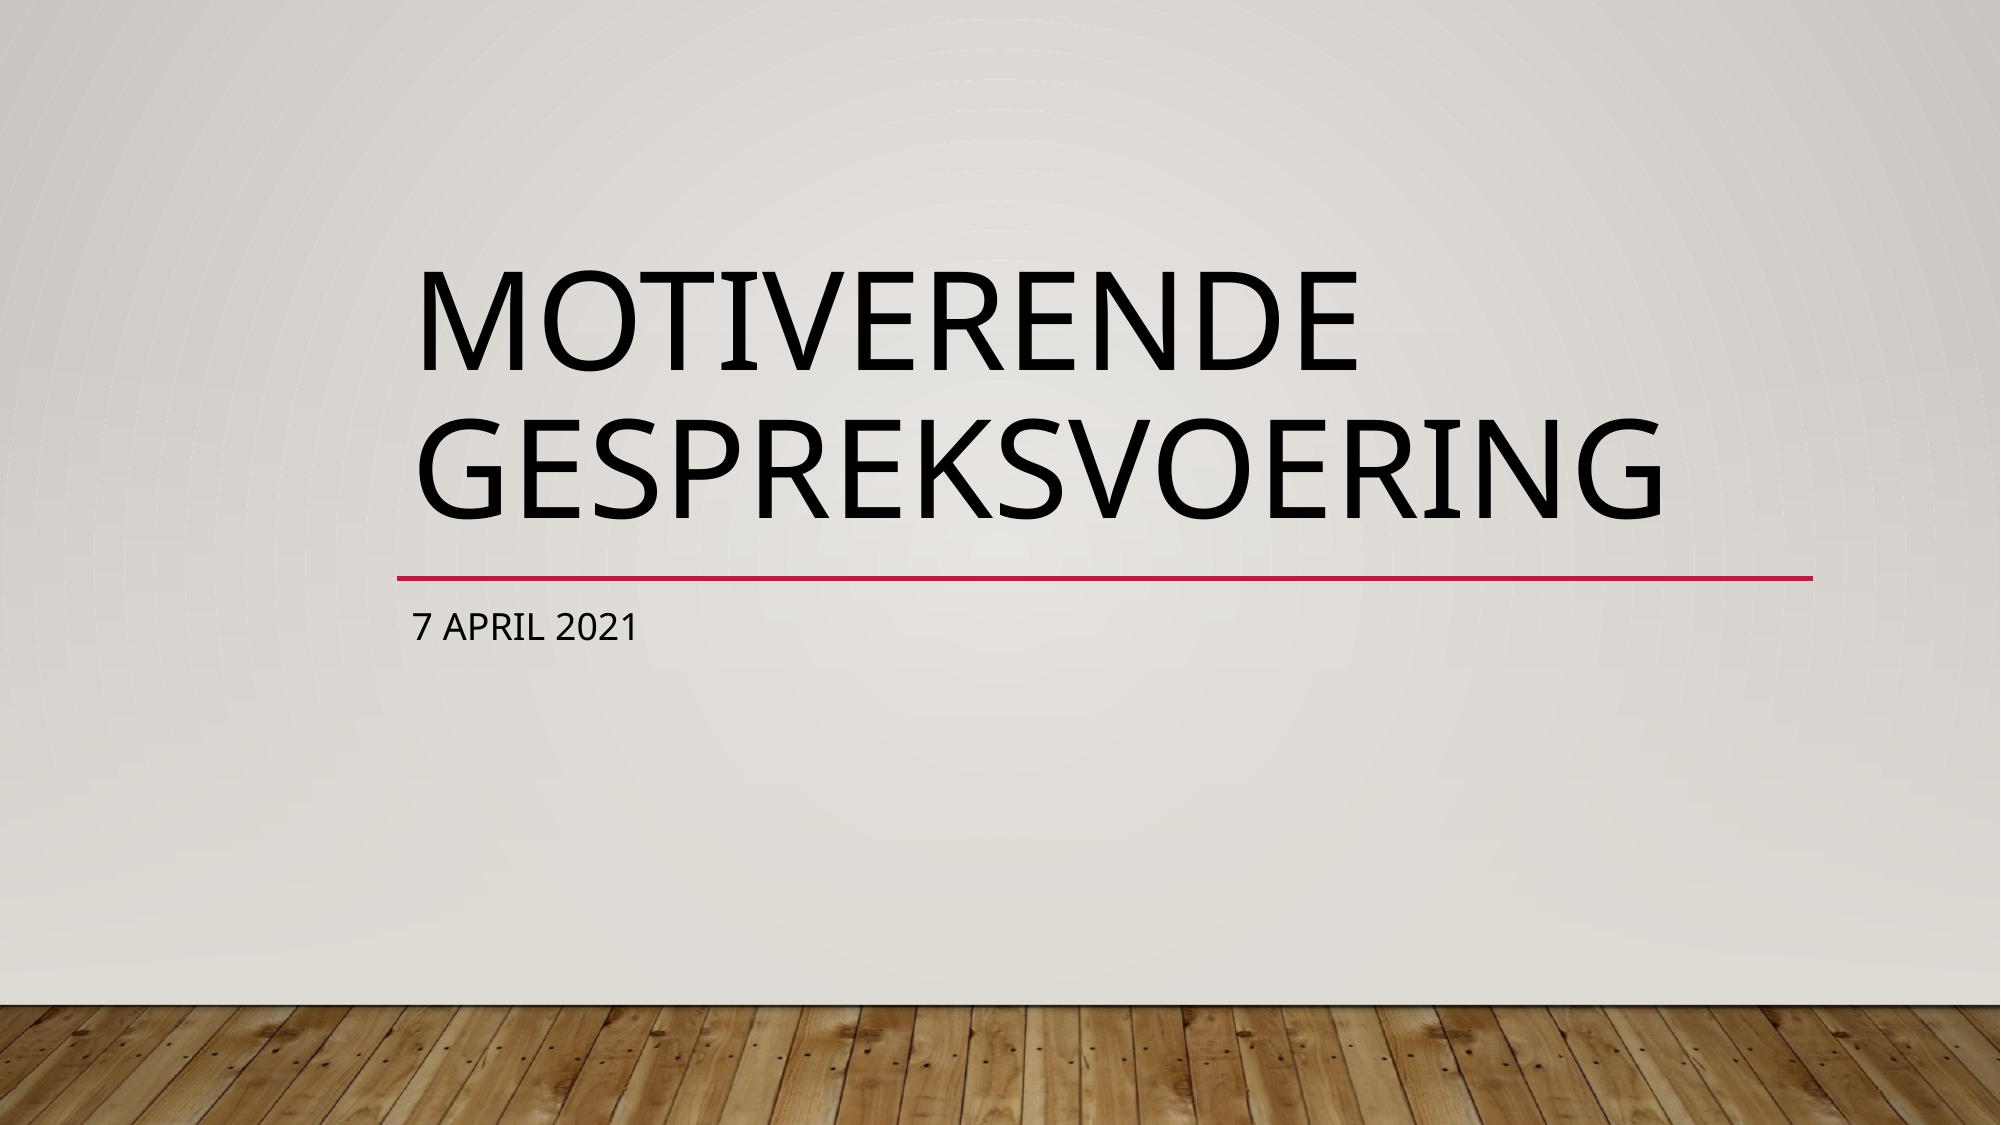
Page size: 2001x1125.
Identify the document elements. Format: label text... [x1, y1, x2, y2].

subtitle 7 april 2021 [396, 579, 1814, 740]
title Motiverende gespreksvoering [396, 131, 1814, 549]
picture [0, 1005, 2000, 1125]
